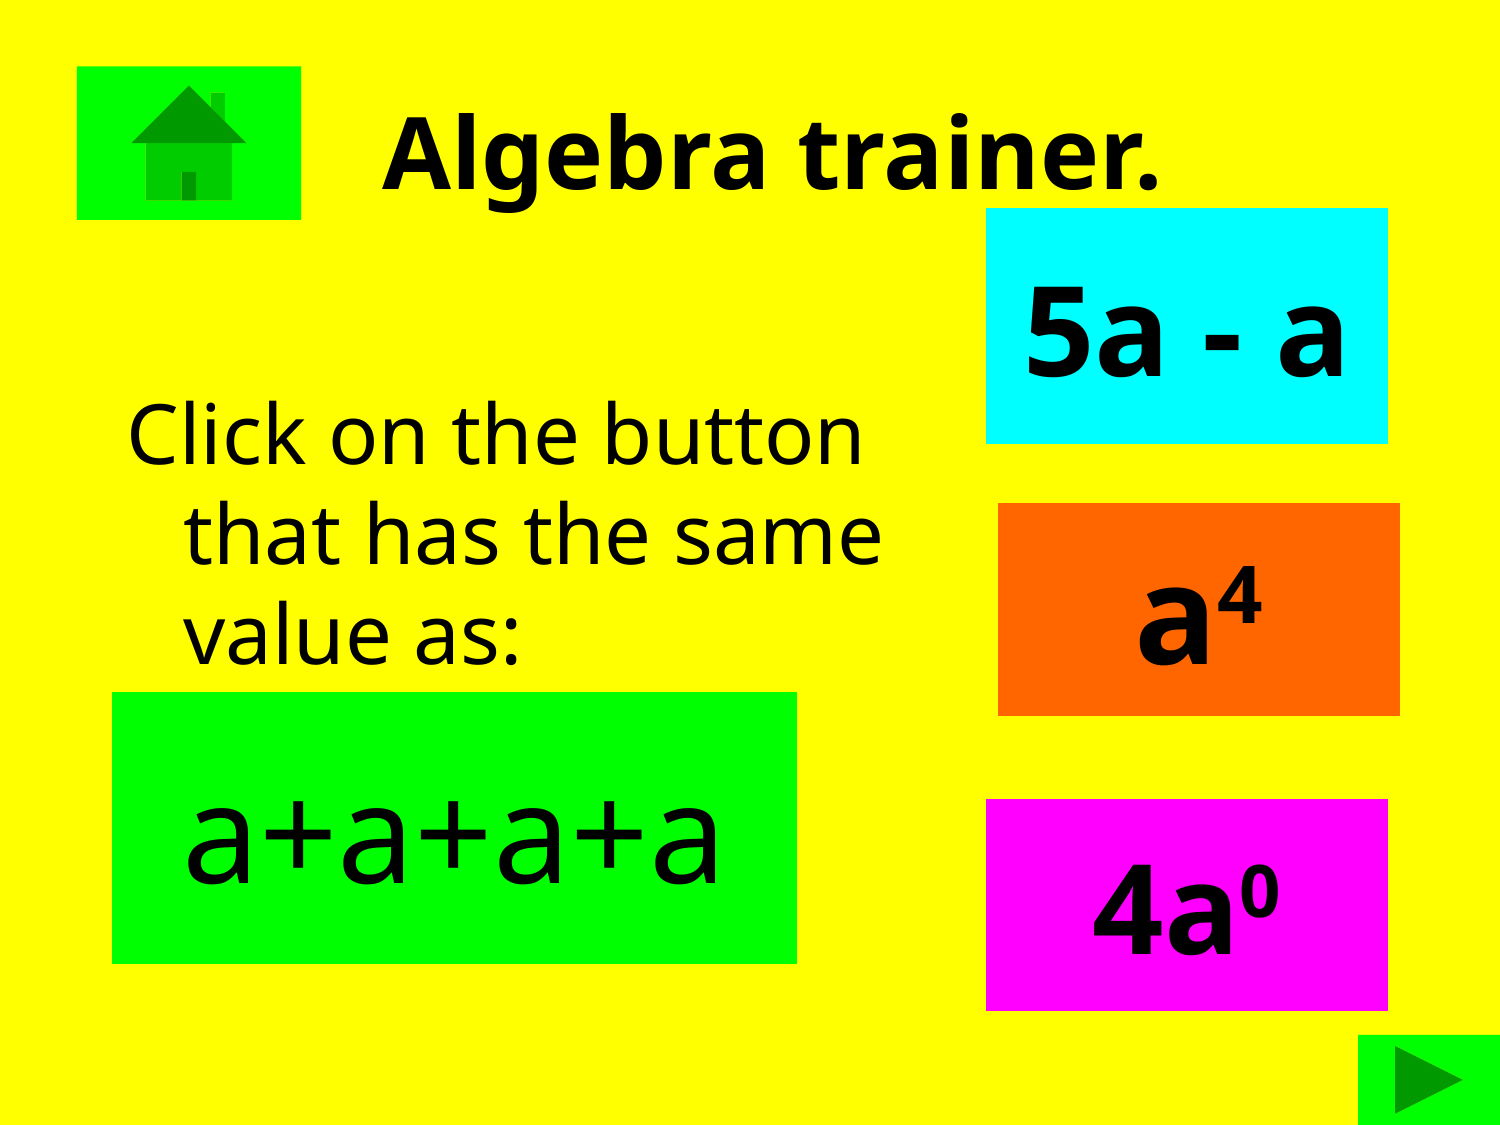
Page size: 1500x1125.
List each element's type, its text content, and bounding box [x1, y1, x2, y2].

text_box a4 [998, 503, 1400, 716]
text_box [76, 66, 302, 220]
text_box 4a0 [986, 798, 1388, 1012]
text_box [1358, 1034, 1500, 1125]
text_box 5a - a [986, 207, 1388, 445]
text_box a+a+a+a [112, 692, 798, 965]
title Algebra trainer. [135, 54, 1411, 244]
text_box Click on the button that has the same value as: [112, 373, 927, 689]
